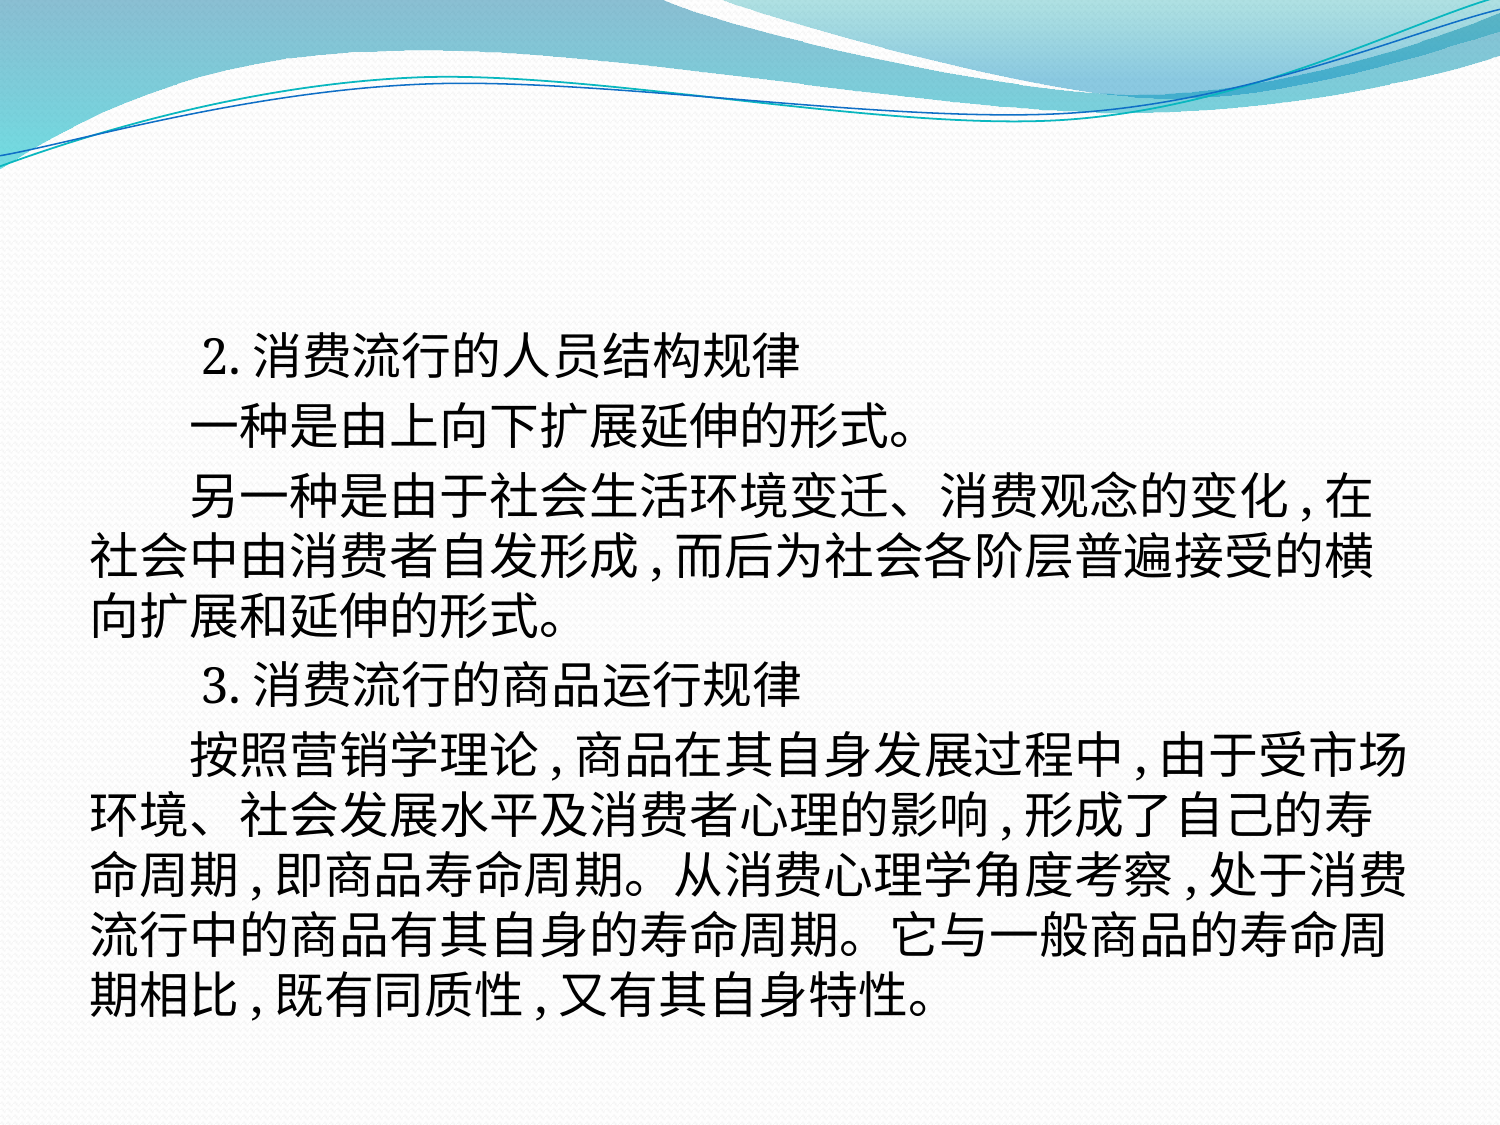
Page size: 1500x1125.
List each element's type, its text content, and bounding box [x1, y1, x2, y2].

list 2.消费流行的人员结构规律 一种是由上向下扩展延伸的形式。 另一种是由于社会生活环境变迁、消费观念的变化,在社会中由消费者自发形成,而后为社会各阶层普遍接受的横向扩展和延伸的形式。 3.消费流行的商品运行规律 按照营销学理论,商品在其自身发展过程中,由于受市场环境、社会发展水平及消费者心理的影响,形成了自己的寿命周期,即商品寿命周期。从消费心理学角度考察,处于消费流行中的商品有其自身的寿命周期。它与一般商品的寿命周期相比,既有同质性,又有其自身特性。 [75, 317, 1425, 1038]
